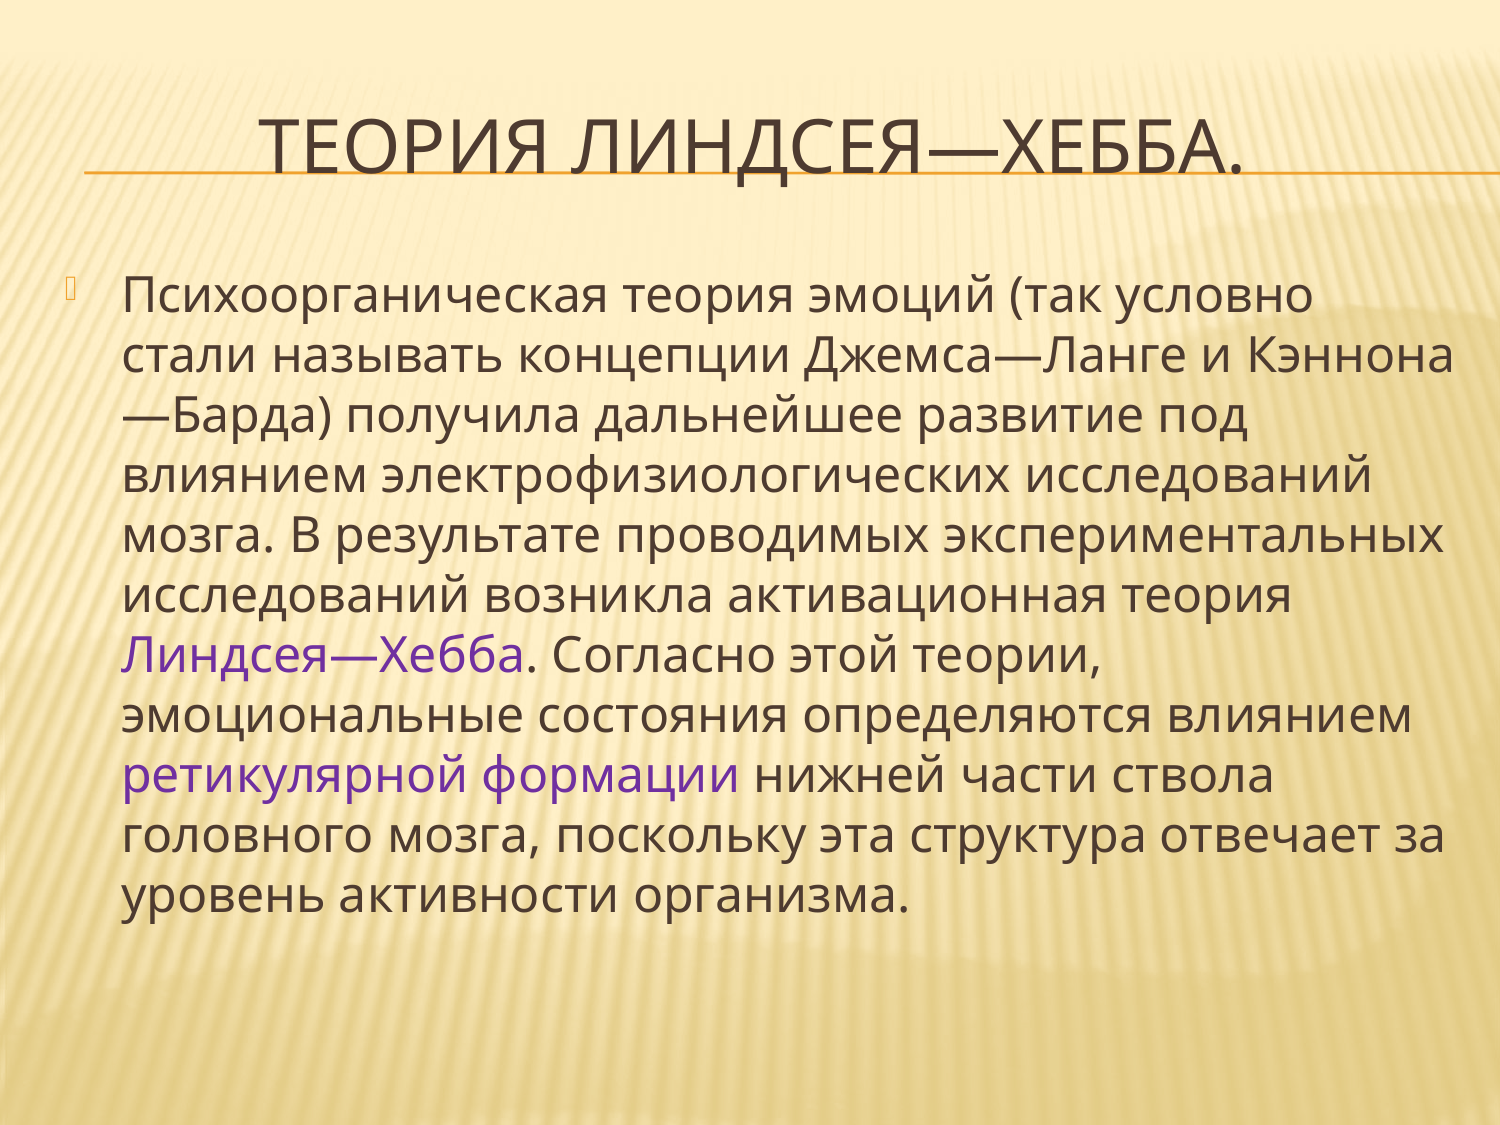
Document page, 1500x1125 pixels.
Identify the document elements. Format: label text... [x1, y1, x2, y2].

title теория Линдсея—Хебба. [50, 75, 1475, 213]
list Психоорганическая теория эмоций (так условно стали называть концепции Джемса—Ланге и Кэннона—Барда) получила дальнейшее развитие под влиянием электрофизиологических исследований мозга. В результате проводимых экспериментальных исследований возникла активационная теория Линдсея—Хебба. Согласно этой теории, эмоциональные состояния определяются влиянием ретикулярной формации нижней части ствола головного мозга, поскольку эта структура отвечает за уровень активности организма. [50, 254, 1475, 998]
